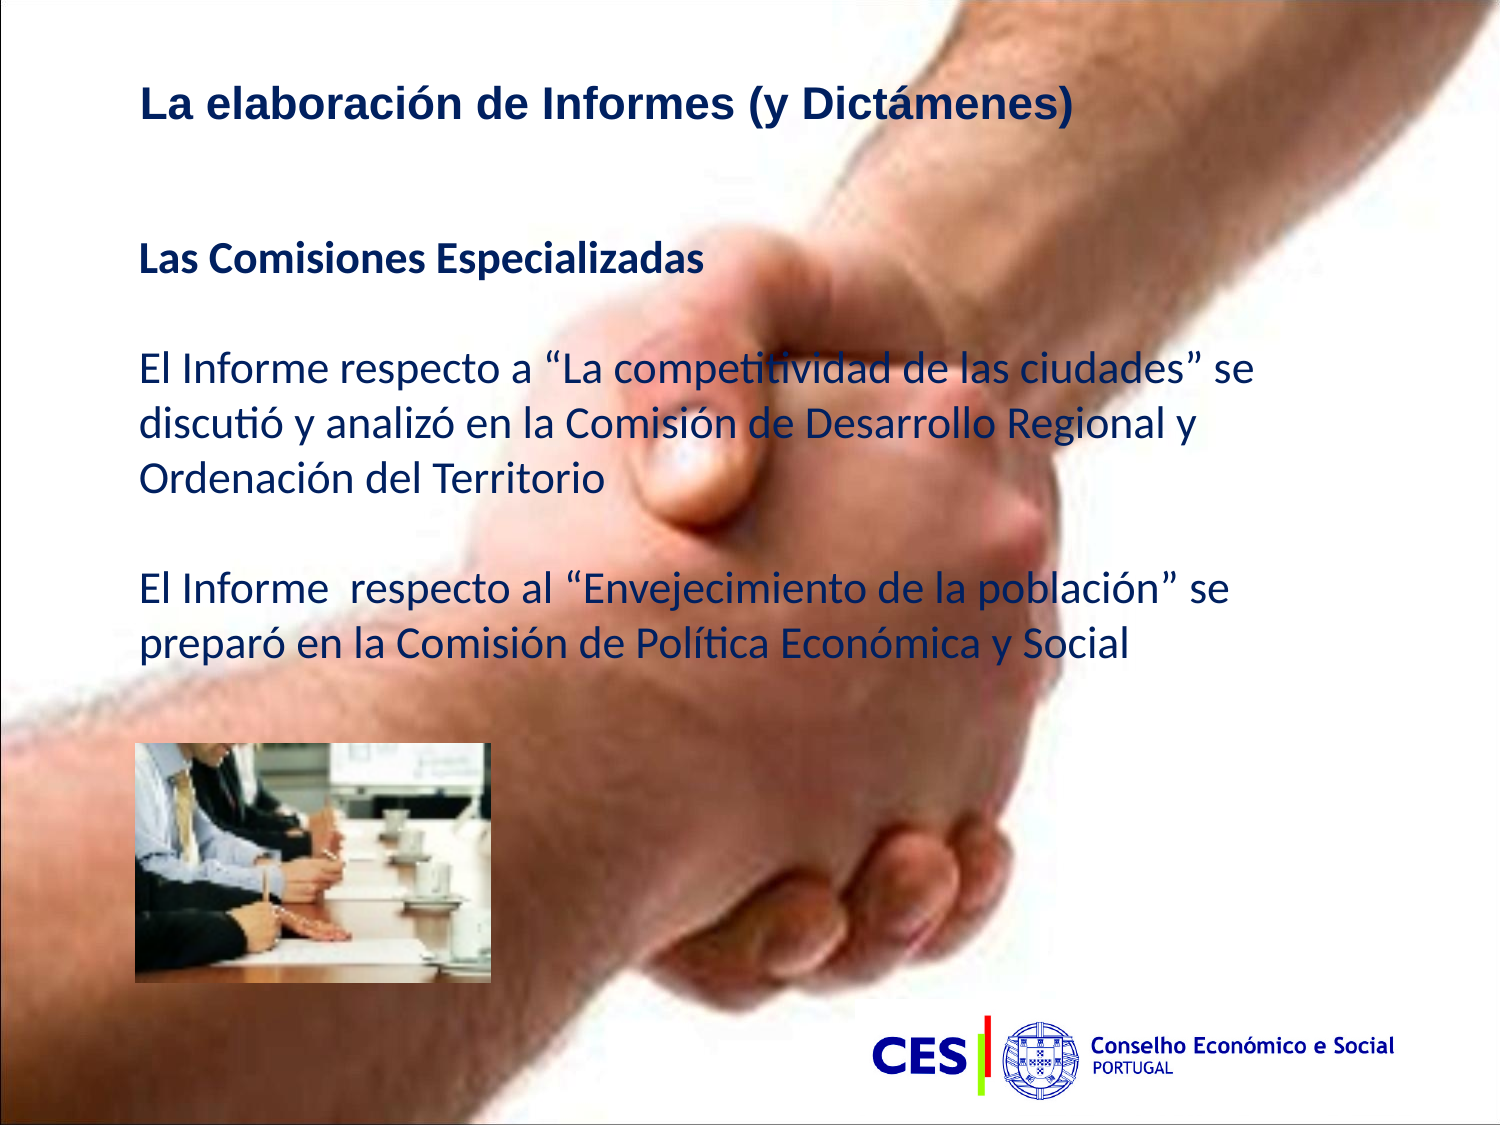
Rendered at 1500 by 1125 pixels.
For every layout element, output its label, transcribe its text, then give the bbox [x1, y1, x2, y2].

text_box Las Comisiones Especializadas El Informe respecto a “La competitividad de las ciudades” se discutió y analizó en la Comisión de Desarrollo Regional y Ordenación del Territorio El Informe respecto al “Envejecimiento de la población” se preparó en la Comisión de Política Económica y Social [123, 219, 1282, 675]
text_box La elaboración de Informes (y Dictámenes) [124, 66, 1090, 137]
picture [0, 0, 1500, 1125]
